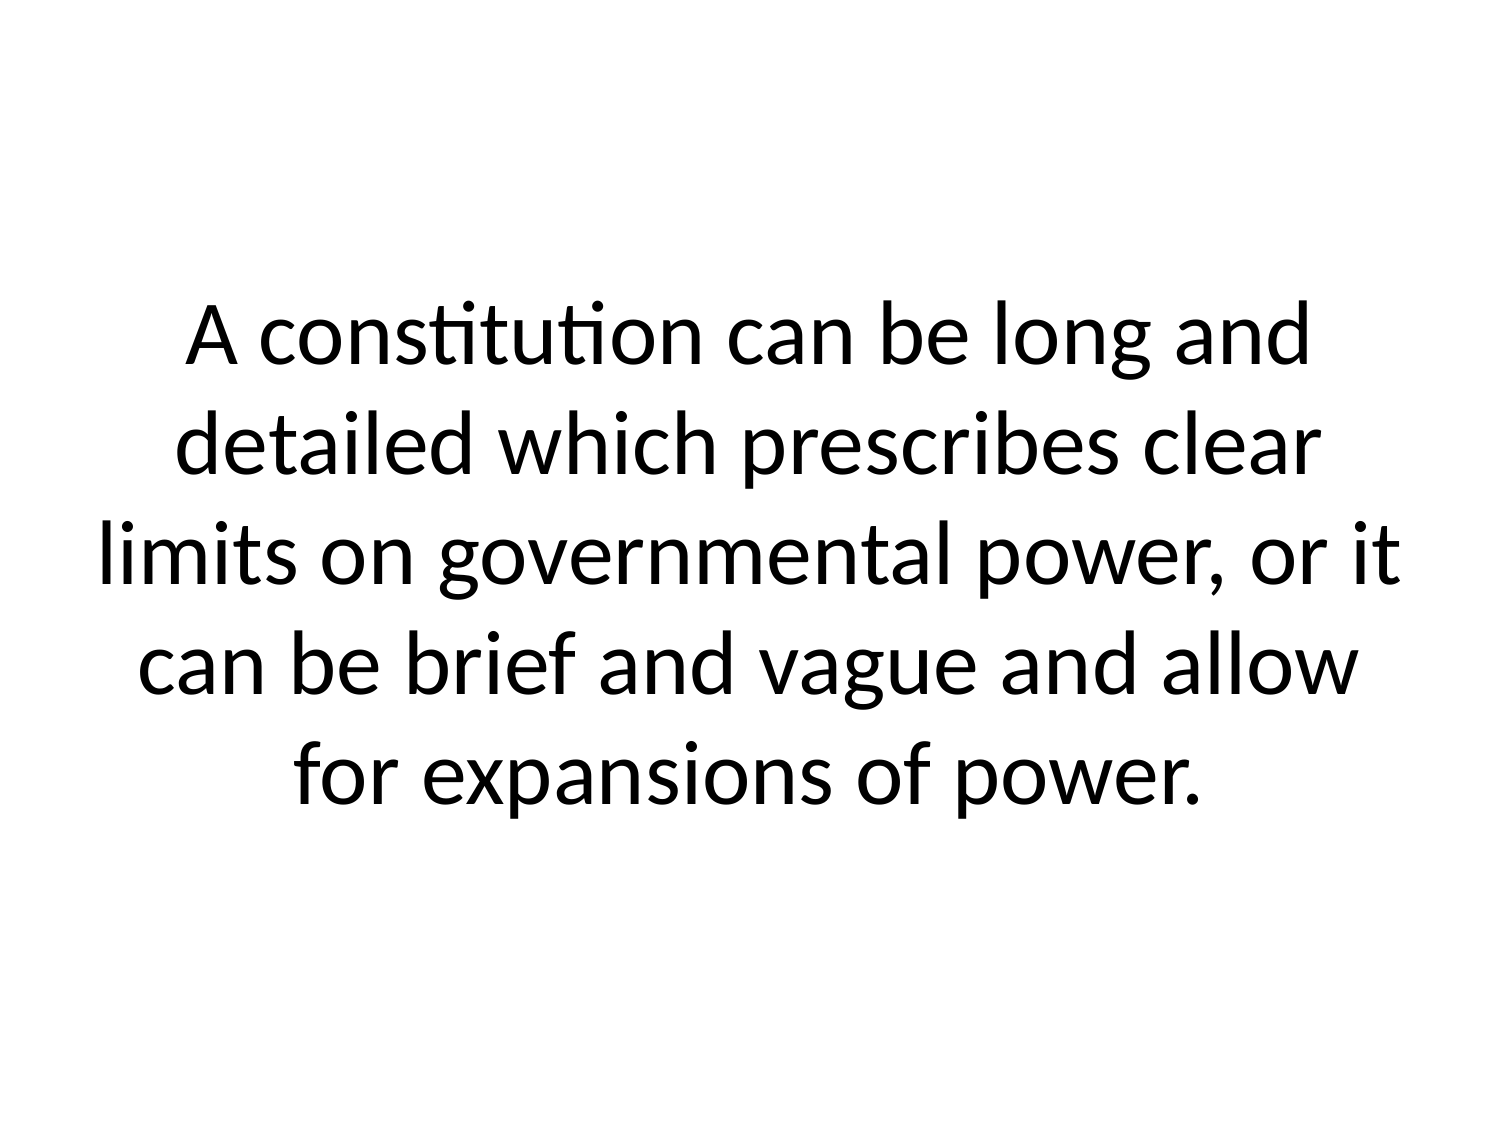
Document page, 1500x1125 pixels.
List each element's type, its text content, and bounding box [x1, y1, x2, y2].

title A constitution can be long and detailed which prescribes clear limits on governmental power, or it can be brief and vague and allow for expansions of power. [75, 45, 1425, 1050]
